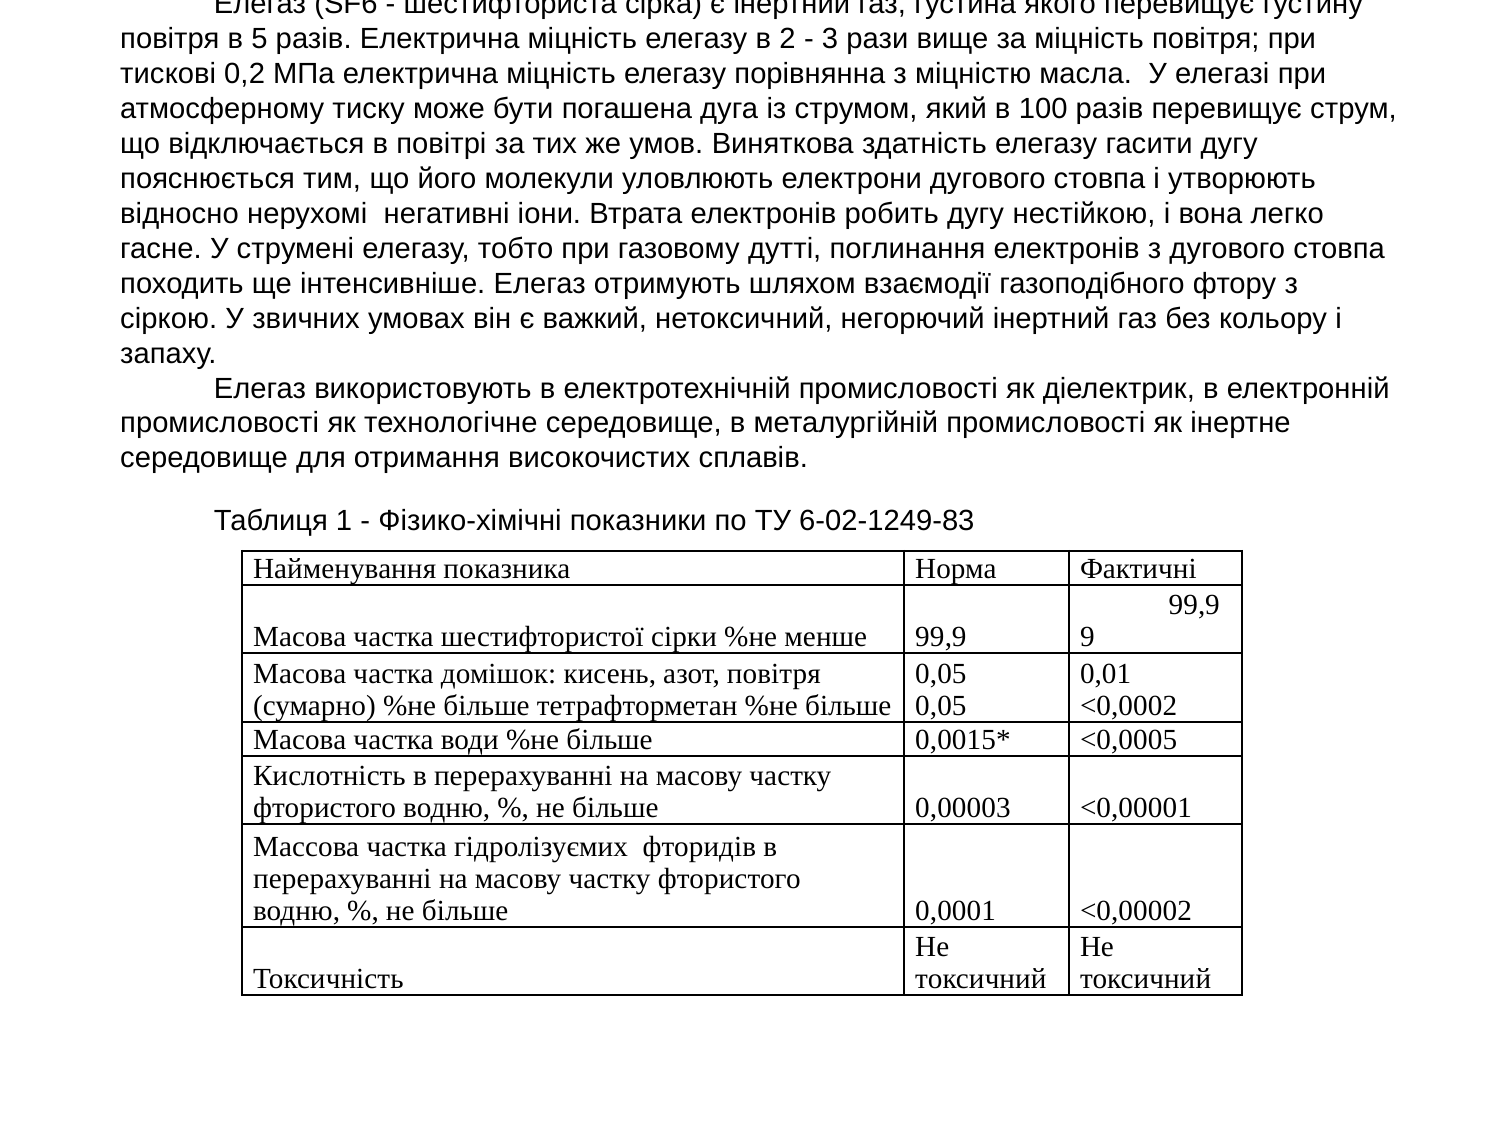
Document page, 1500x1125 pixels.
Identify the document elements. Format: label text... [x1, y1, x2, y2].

text_box Елегаз (SF6 - шестифториста сірка) є інертний газ, густина якого перевищує густину повітря в 5 разів. Електрична міцність елегазу в 2 - 3 рази вище за міцність повітря; при тискові 0,2 МПа електрична міцність елегазу порівнянна з міцністю масла. У елегазі при атмосферному тиску може бути погашена дуга із струмом, який в 100 разів перевищує струм, що відключається в повітрі за тих же умов. Виняткова здатність елегазу гасити дугу пояснюється тим, що його молекули уловлюють електрони дугового стовпа і утворюють відносно нерухомі негативні іони. Втрата електронів робить дугу нестійкою, і вона легко гасне. У струмені елегазу, тобто при газовому дутті, поглинання електронів з дугового стовпа походить ще інтенсивніше. Елегаз отримують шляхом взаємодії газоподібного фтору з сіркою. У звичних умовах він є важкий, нетоксичний, негорючий інертний газ без кольору і запаху. Елегаз використовують в електротехнічній промисловості як діелектрик, в електронній промисловості як технологічне середовище, в металургійній промисловості як інертне середовище для отримання високочистих сплавів. Таблиця 1 - Фізико-хімічні показники по ТУ 6-02-1249-83 [105, 0, 1418, 579]
table_cell Масова частка води %не більше [243, 723, 903, 755]
table_cell 0,01 <0,0002 [1070, 654, 1241, 721]
table_cell 0,0001 [905, 825, 1068, 926]
table_cell Массова частка гідролізуємих фторидів в перерахуванні на масову частку фтористого водню, %, не більше [243, 825, 903, 926]
table_cell Кислотність в перерахуванні на масову частку фтористого водню, %, не більше [243, 757, 903, 823]
table_header Норма [905, 579, 1068, 584]
table_cell <0,00001 [1070, 757, 1241, 823]
table_header Фактичні [1070, 579, 1241, 584]
table_cell Масова частка домішок: кисень, азот, повітря (сумарно) %не більше тетрафторметан %не більше [243, 654, 903, 721]
table_cell 99,9 [905, 586, 1068, 652]
table_cell 99,99 [1070, 586, 1241, 652]
table_cell 0,00003 [905, 757, 1068, 823]
table_cell <0,00002 [1070, 825, 1241, 926]
table_cell <0,0005 [1070, 723, 1241, 755]
table_header Найменування показника [243, 579, 903, 584]
table_cell Не токсичний [905, 928, 1068, 994]
table_cell Токсичність [243, 928, 903, 994]
table_cell 0,0015* [905, 723, 1068, 755]
table_cell 0,05 0,05 [905, 654, 1068, 721]
table_cell Не токсичний [1070, 928, 1241, 994]
table_cell Масова частка шестифтористої сірки %не менше [243, 586, 903, 652]
